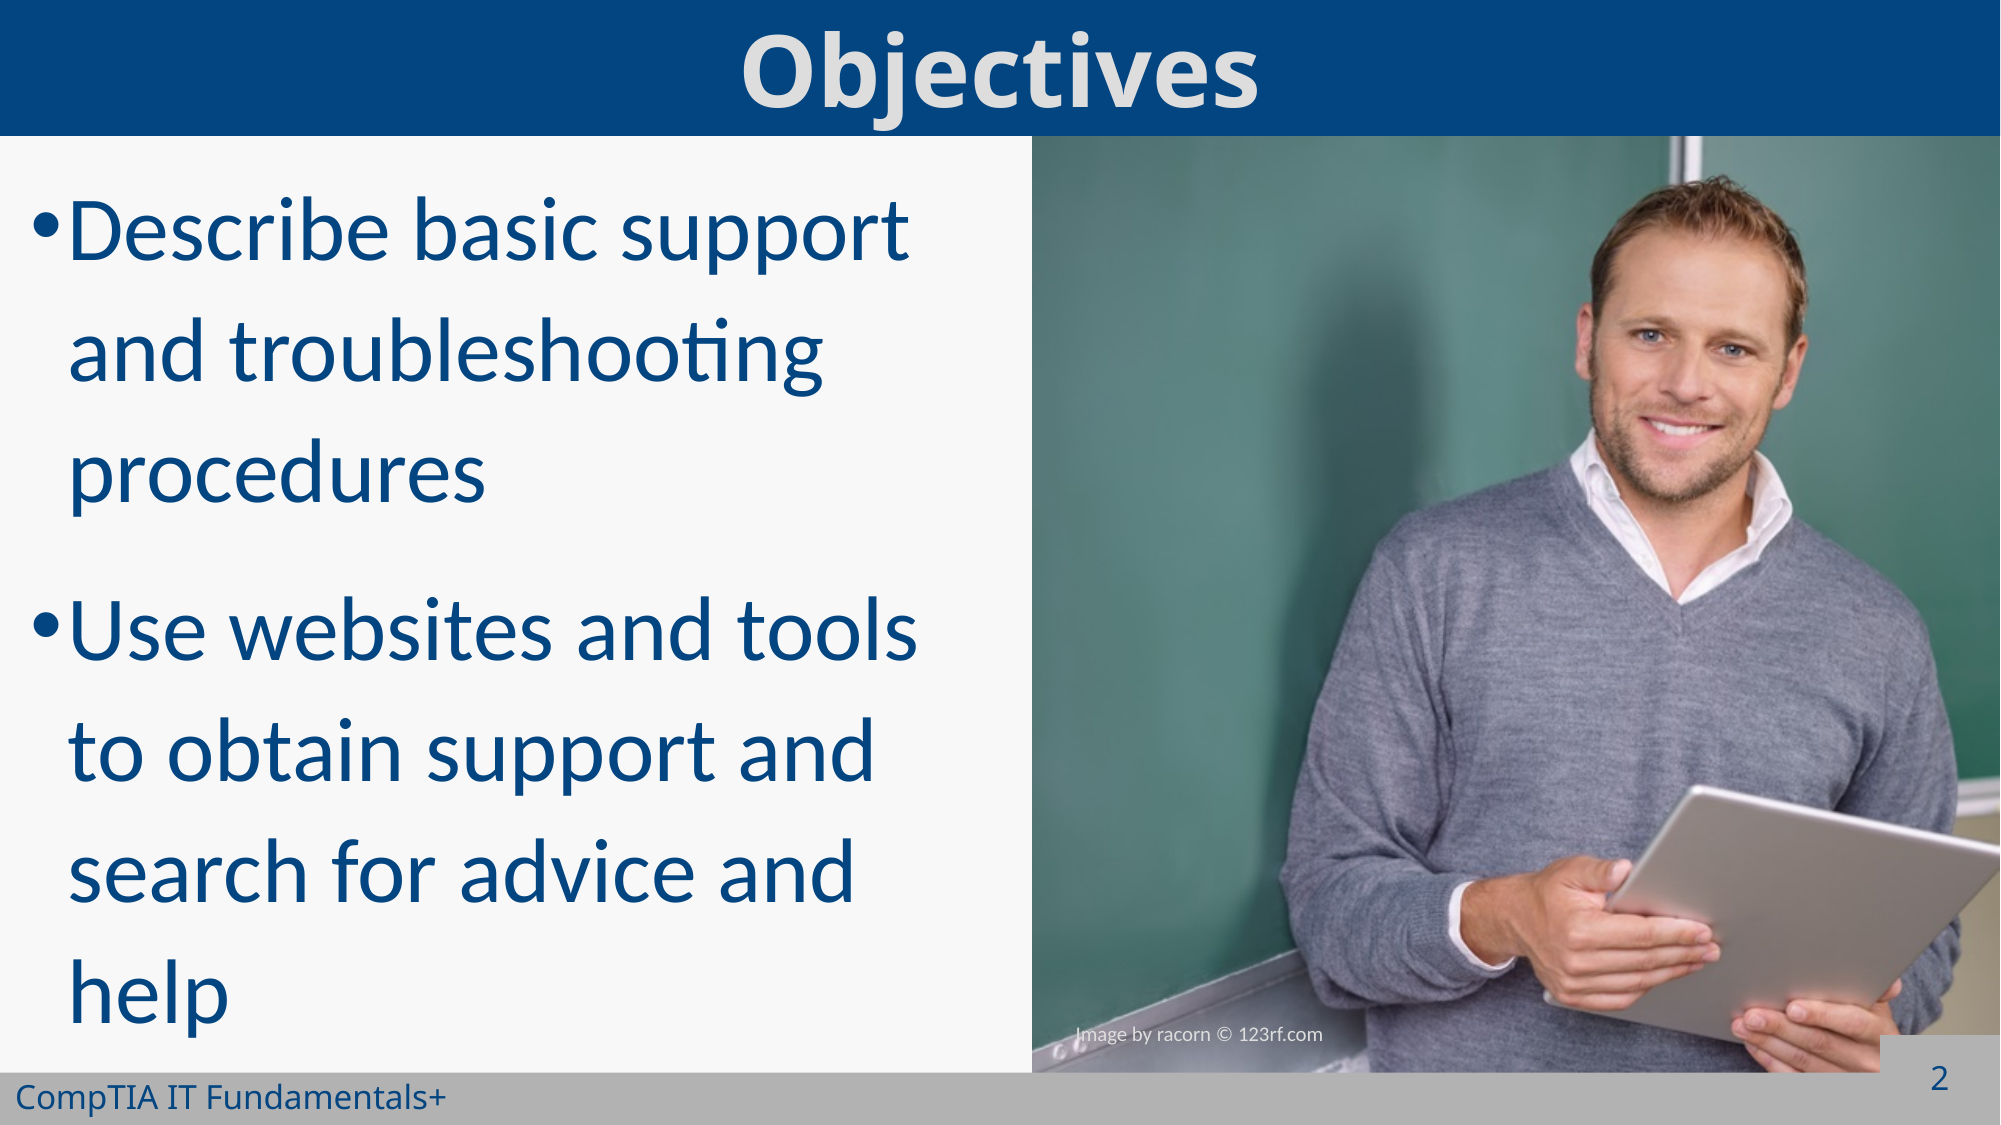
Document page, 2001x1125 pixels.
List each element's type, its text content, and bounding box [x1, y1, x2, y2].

list Describe basic support and troubleshooting procedures Use websites and tools to obtain support and search for advice and help [15, 149, 1033, 1065]
slide_number 2 [1880, 1035, 2000, 1125]
footer CompTIA IT Fundamentals+ [0, 1072, 1880, 1125]
picture [1032, 136, 2000, 1072]
